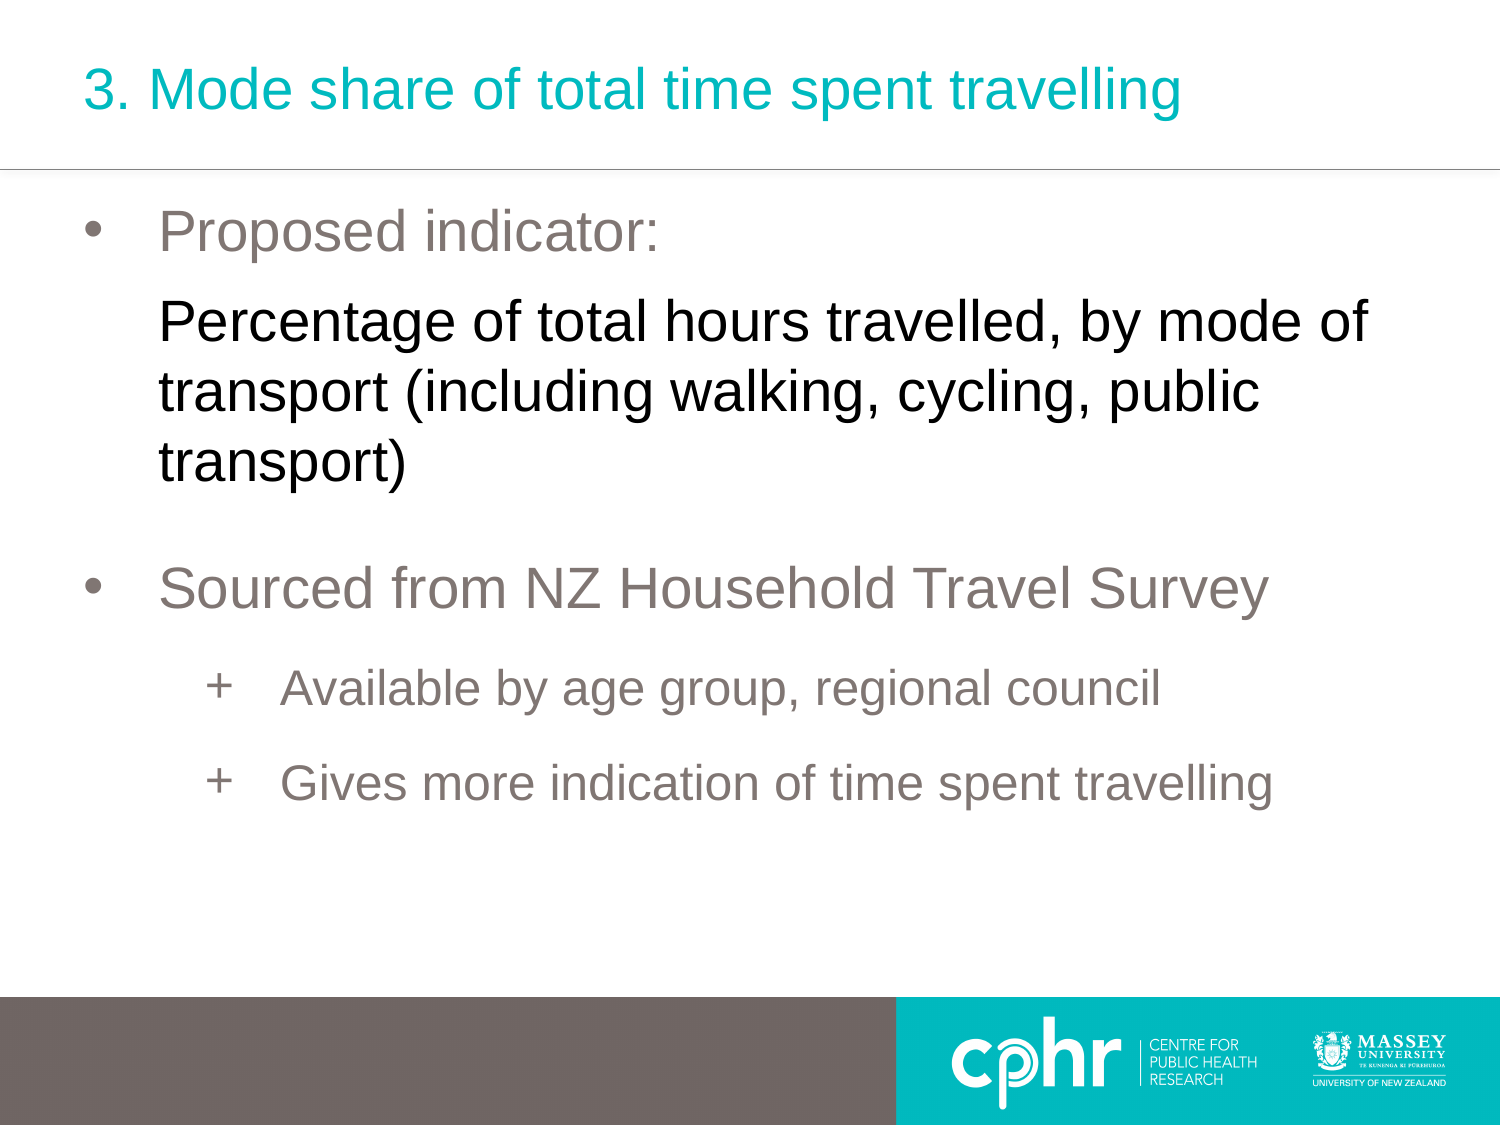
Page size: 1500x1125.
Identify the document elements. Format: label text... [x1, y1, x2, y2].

title 3. Mode share of total time spent travelling [68, 43, 1438, 162]
picture [0, 997, 1500, 1125]
list Proposed indicator: Percentage of total hours travelled, by mode of transport (including walking, cycling, public transport) Sourced from NZ Household Travel Survey Available by age group, regional council Gives more indication of time spent travelling [68, 186, 1438, 991]
